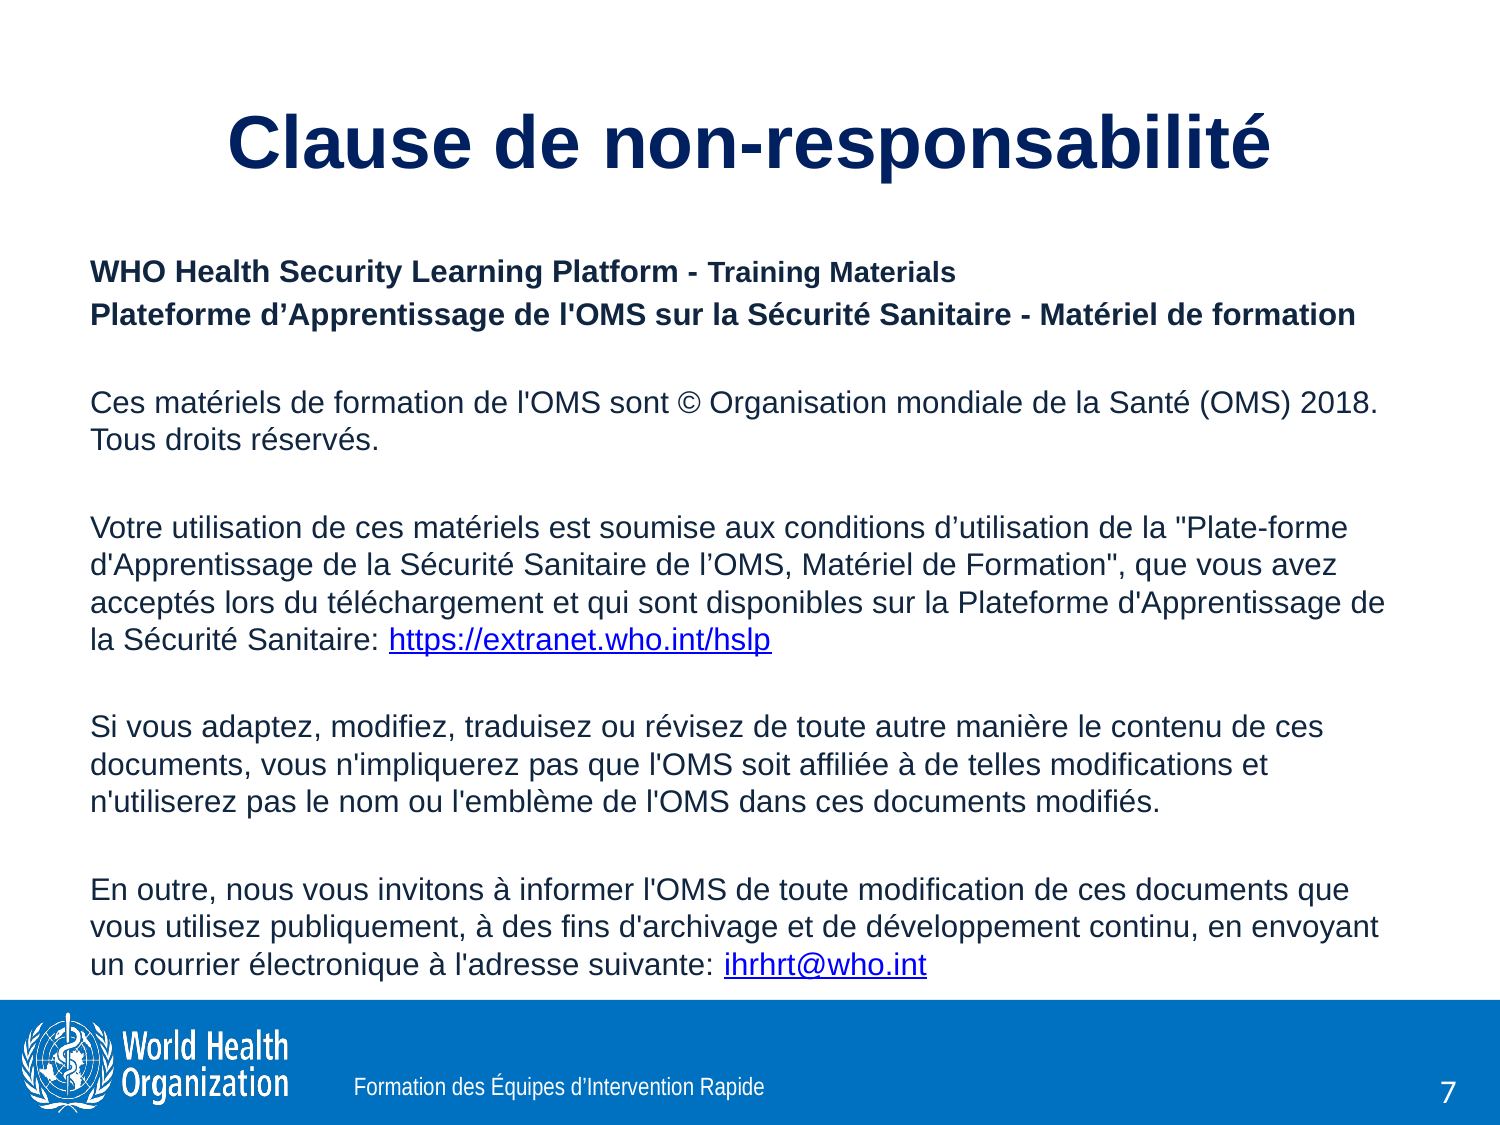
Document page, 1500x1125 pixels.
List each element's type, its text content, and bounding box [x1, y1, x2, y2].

picture [21, 1012, 288, 1113]
list WHO Health Security Learning Platform - Training Materials Plateforme d’Apprentissage de l'OMS sur la Sécurité Sanitaire - Matériel de formation Ces matériels de formation de l'OMS sont © Organisation mondiale de la Santé (OMS) 2018. Tous droits réservés. Votre utilisation de ces matériels est soumise aux conditions d’utilisation de la "Plate-forme d'Apprentissage de la Sécurité Sanitaire de l’OMS, Matériel de Formation", que vous avez acceptés lors du téléchargement et qui sont disponibles sur la Plateforme d'Apprentissage de la Sécurité Sanitaire: https://extranet.who.int/hslp Si vous adaptez, modifiez, traduisez ou révisez de toute autre manière le contenu de ces documents, vous n'impliquerez pas que l'OMS soit affiliée à de telles modifications et n'utiliserez pas le nom ou l'emblème de l'OMS dans ces documents modifiés. En outre, nous vous invitons à informer l'OMS de toute modification de ces documents que vous utilisez publiquement, à des fins d'archivage et de développement continu, en envoyant un courrier électronique à l'adresse suivante: ihrhrt@who.int [75, 243, 1425, 986]
title Clause de non-responsabilité [75, 45, 1425, 233]
